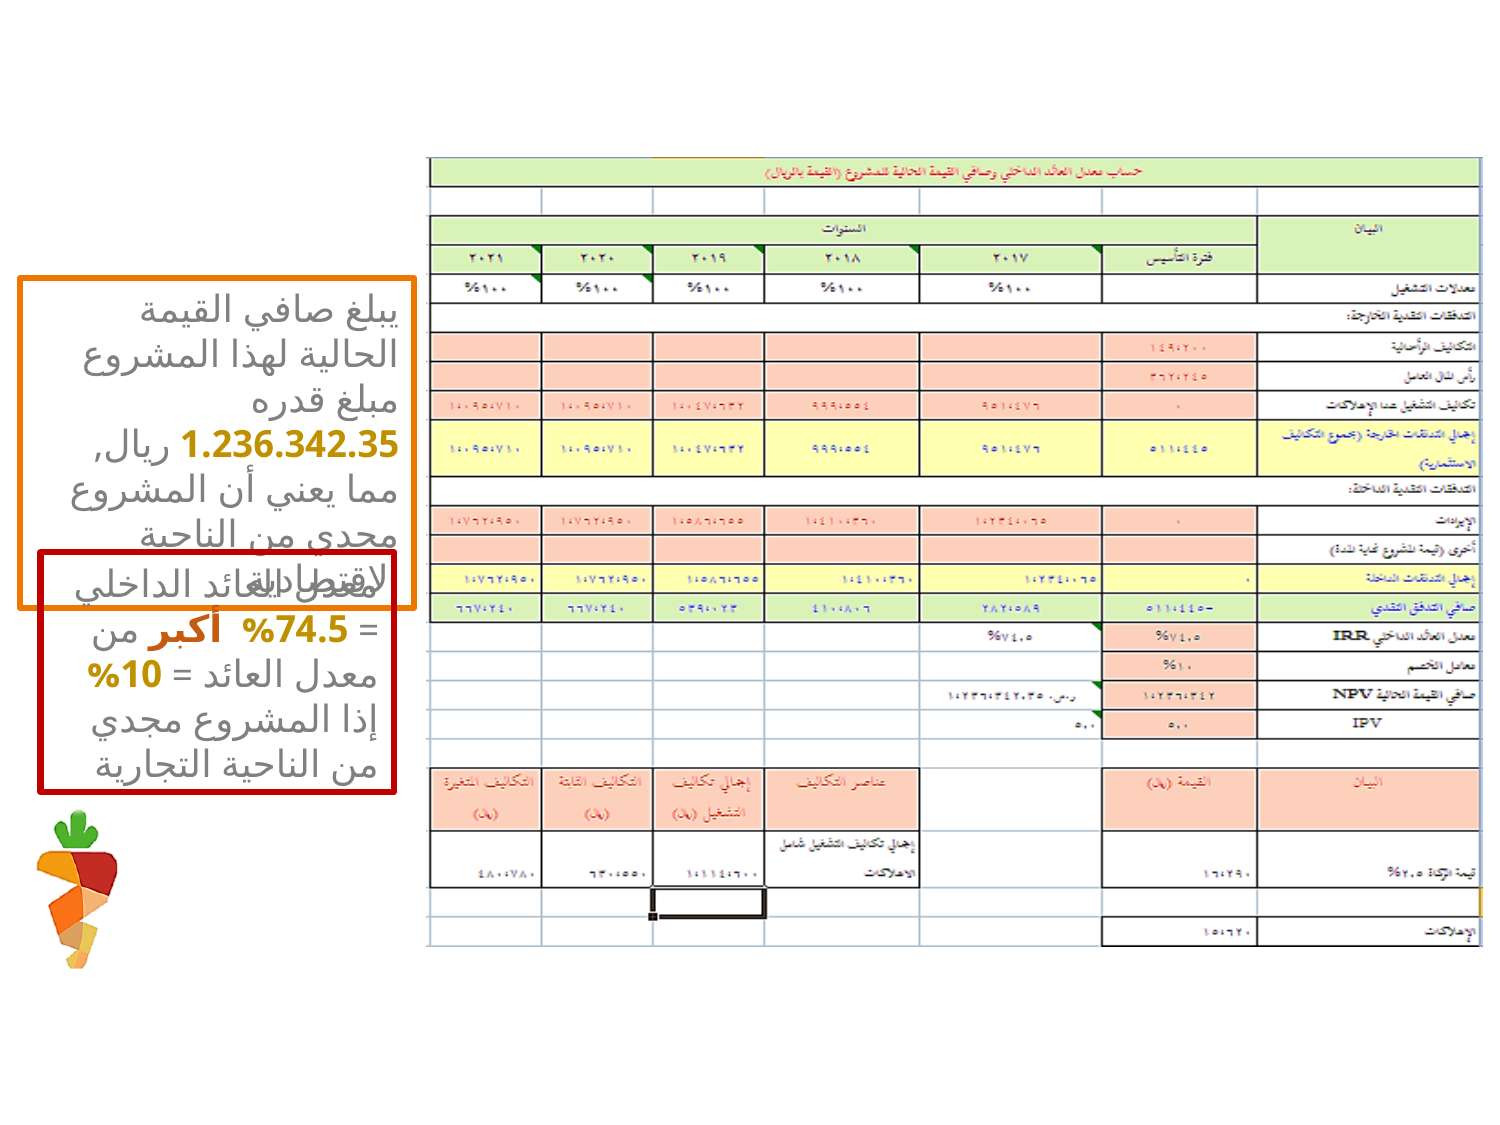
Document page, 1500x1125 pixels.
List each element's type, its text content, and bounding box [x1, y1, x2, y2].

text_box يبلغ صافي القيمة الحالية لهذا المشروع مبلغ قدره 1.236.342.35 ريال, مما يعني أن المشروع مجدي من الناحية الاقتصادية [20, 278, 414, 608]
picture [31, 807, 122, 969]
text_box معدل العائد الداخلي = 74.5% أكبر من معدل العائد = 10% إذا المشروع مجدي من الناحية التجارية [40, 552, 394, 792]
picture [426, 157, 1483, 947]
